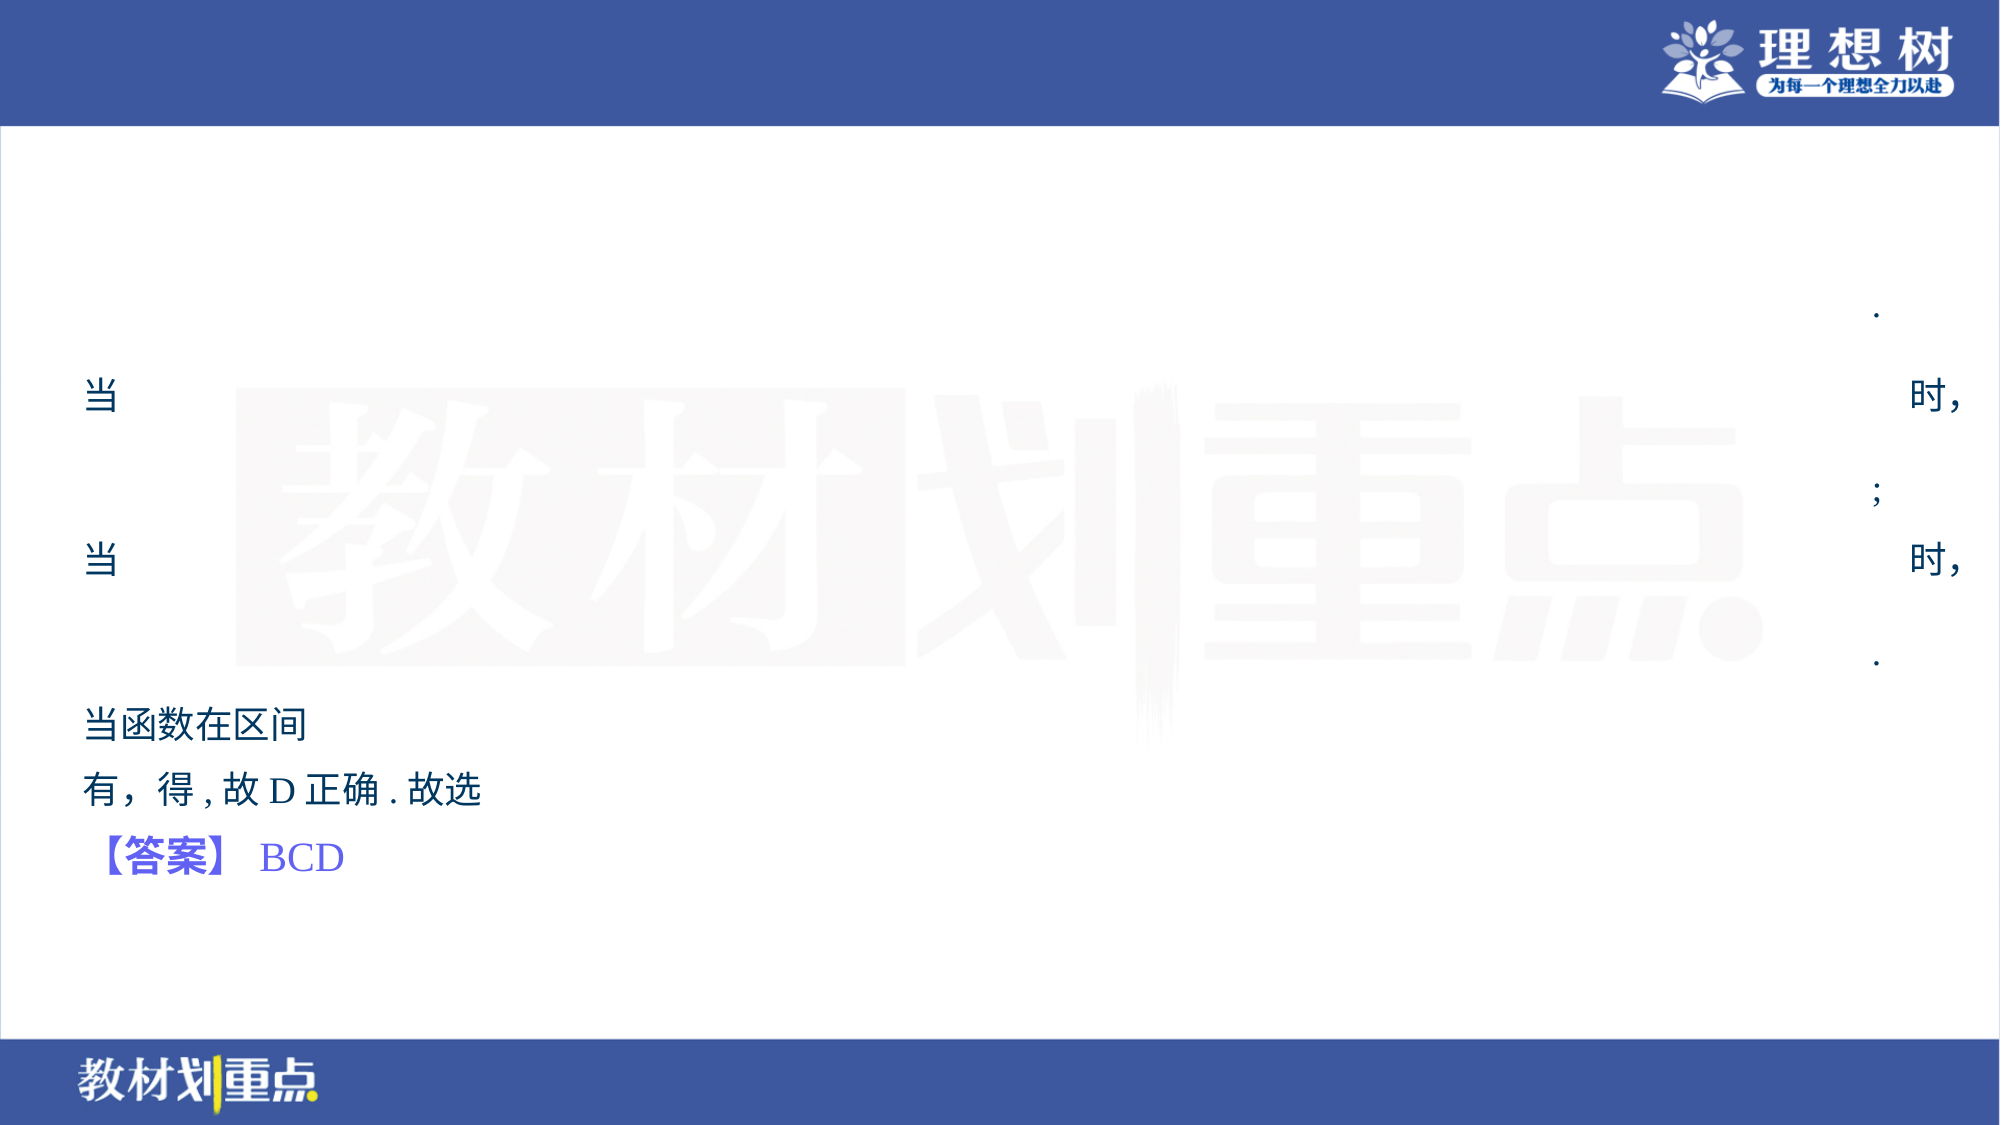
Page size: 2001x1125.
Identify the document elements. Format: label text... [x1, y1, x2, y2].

picture [0, 0, 2000, 1125]
text_box 【答案】BCD [82, 804, 1817, 872]
